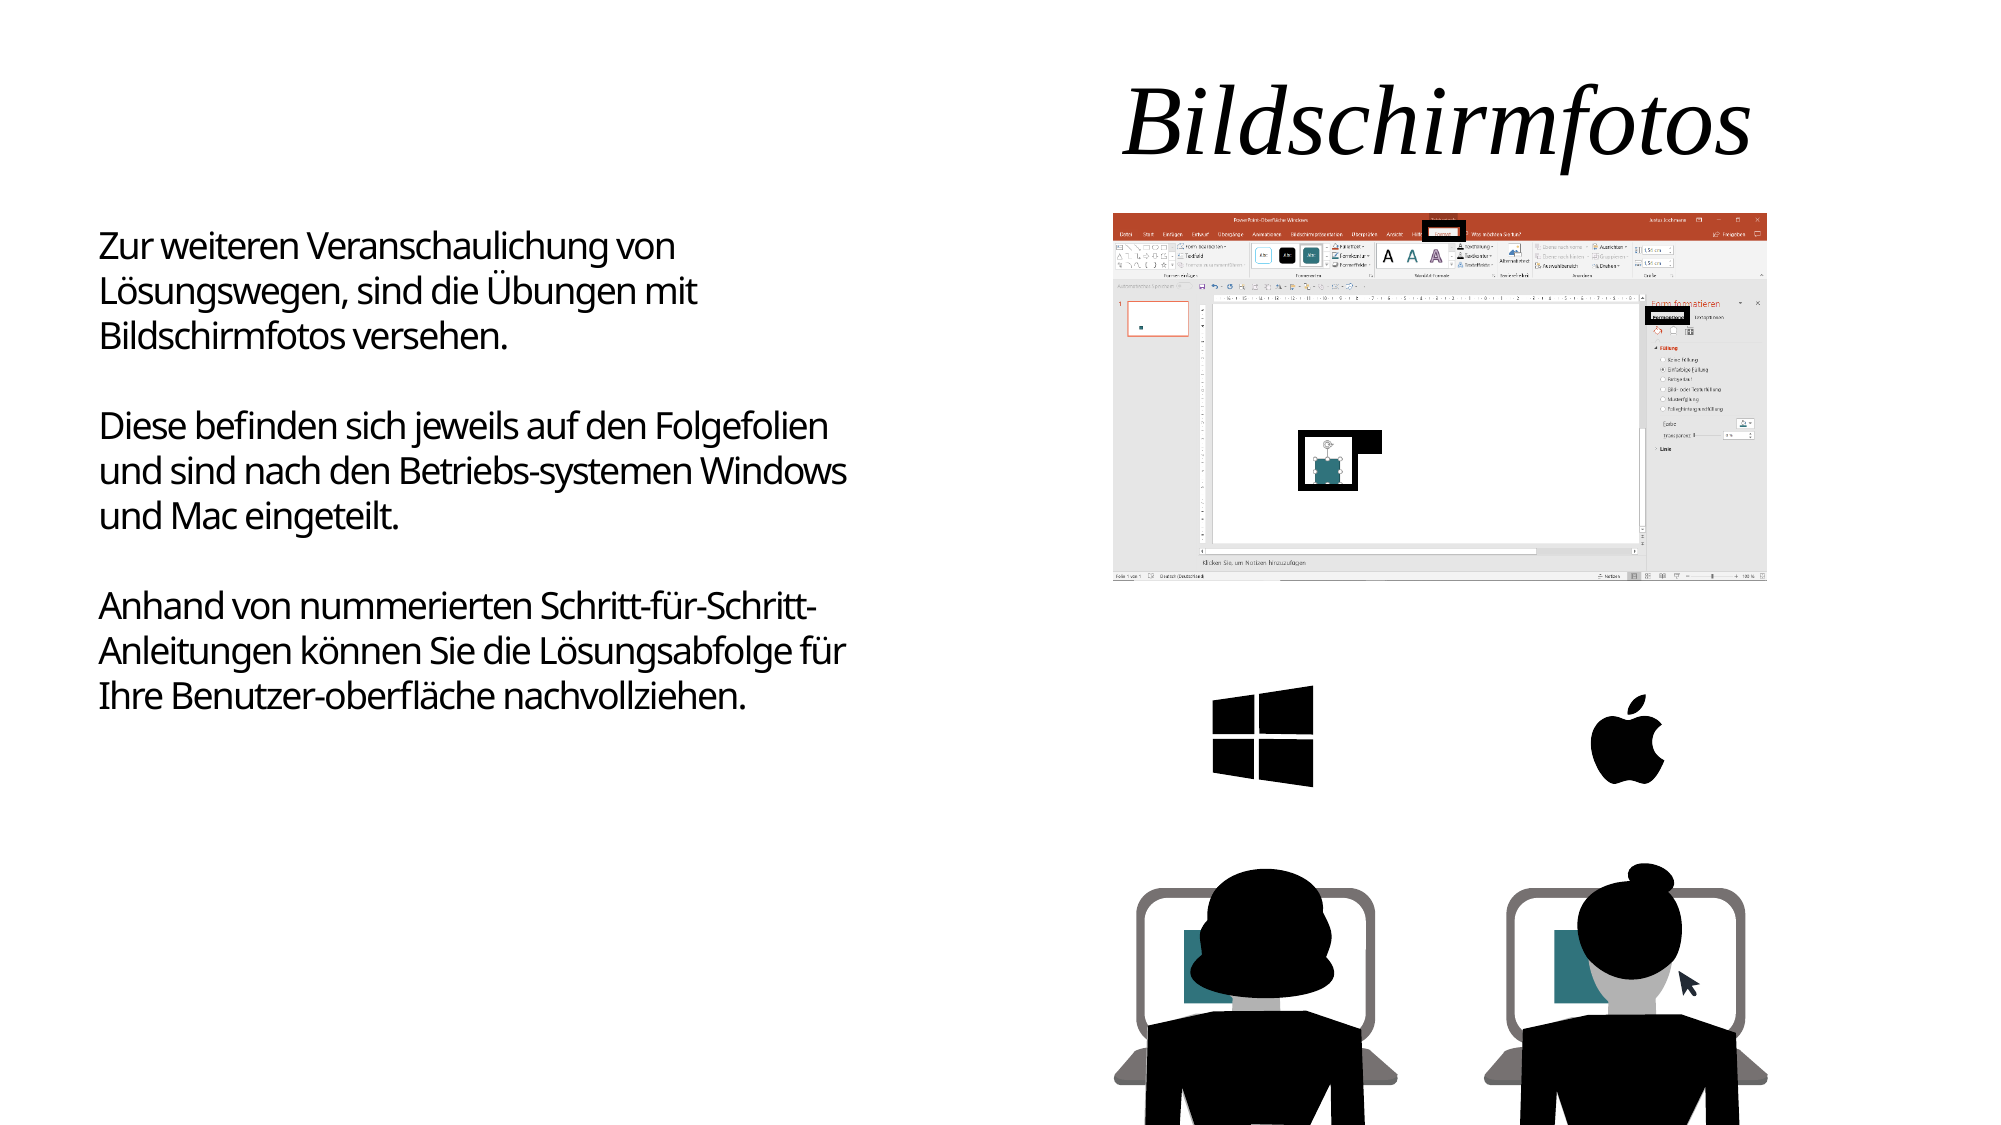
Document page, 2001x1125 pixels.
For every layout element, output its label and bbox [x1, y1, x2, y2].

text_box [86, 41, 1770, 1125]
